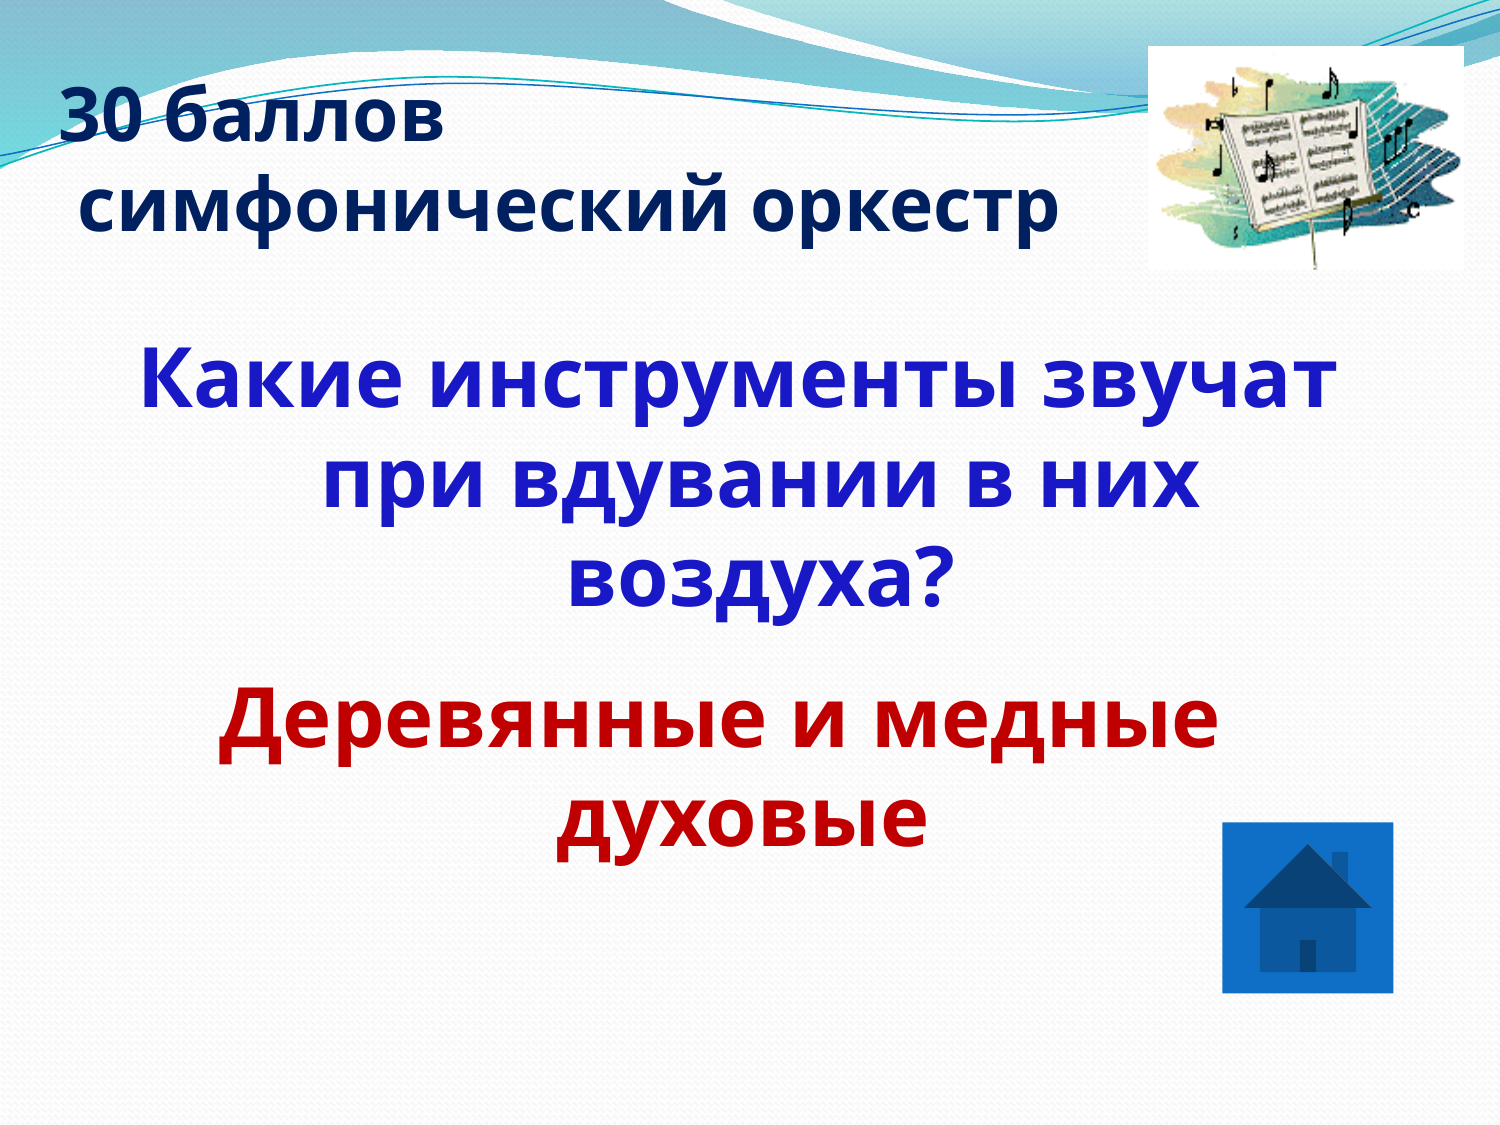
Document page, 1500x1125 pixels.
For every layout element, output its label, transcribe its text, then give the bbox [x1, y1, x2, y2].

list Деревянные и медные духовые [199, 656, 1243, 1020]
picture [1148, 46, 1465, 270]
title 30 баллов симфонический оркестр [58, 58, 1141, 247]
text_box [1222, 822, 1394, 994]
list Какие инструменты звучат при вдувании в них воздуха? [105, 316, 1372, 1005]
